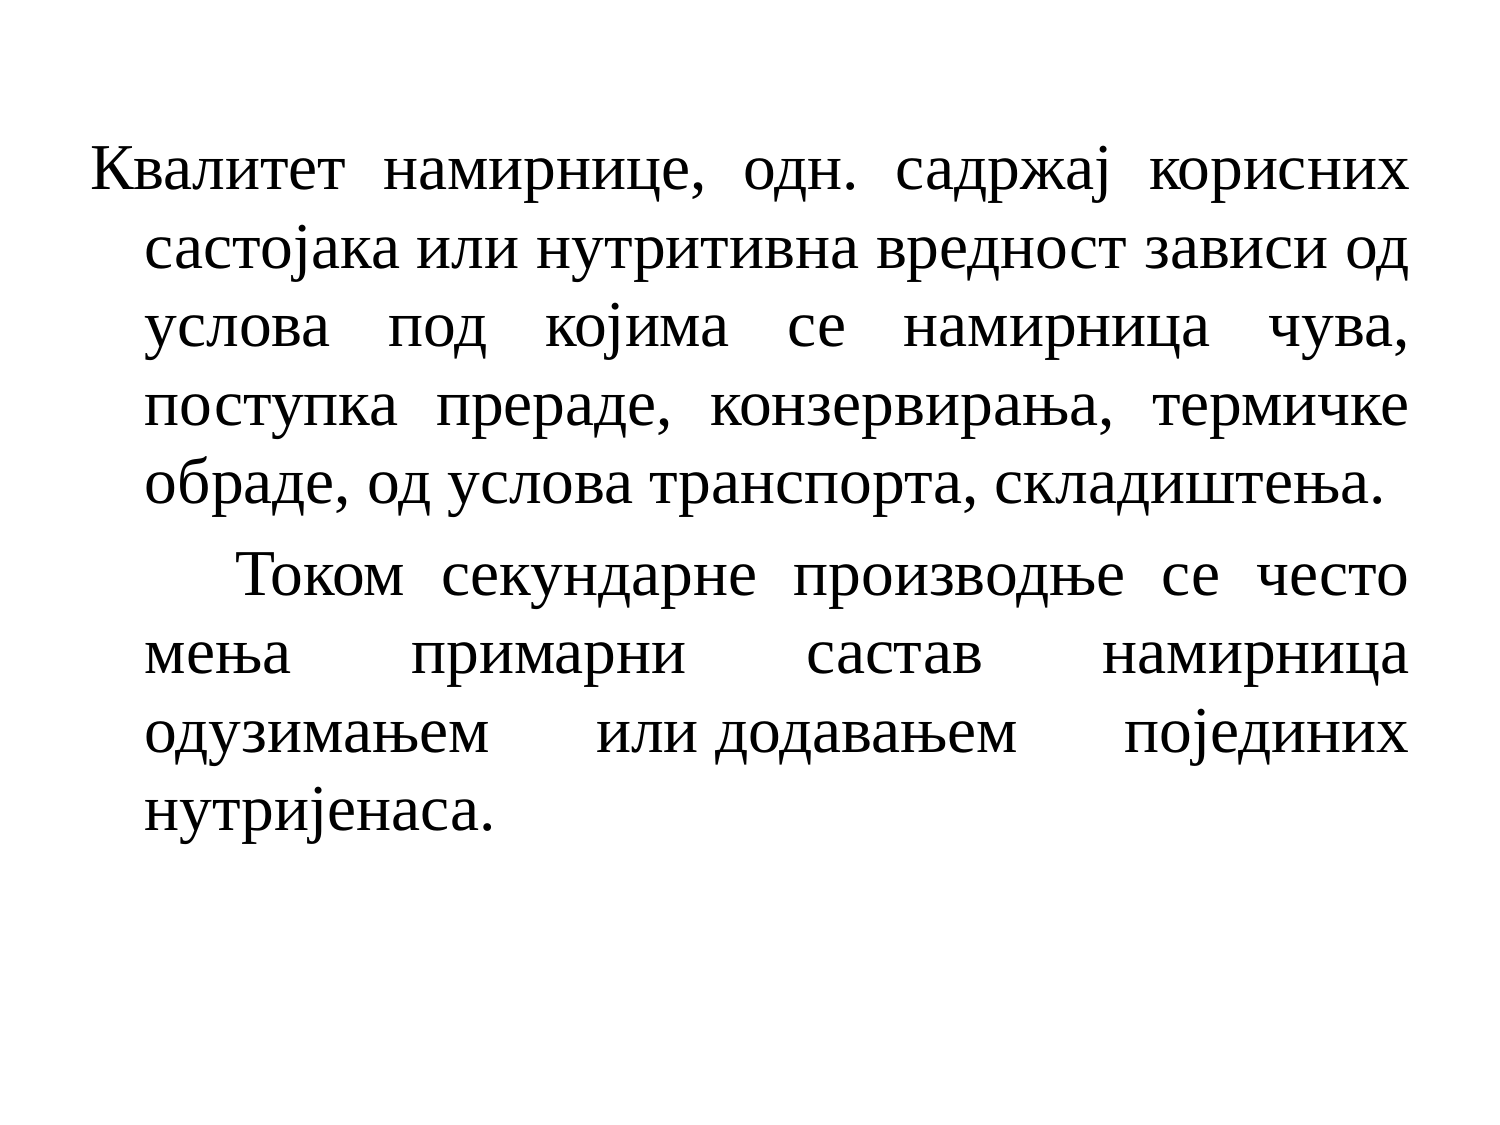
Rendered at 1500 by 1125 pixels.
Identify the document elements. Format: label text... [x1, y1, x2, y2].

list Квалитет намирнице, одн. садржај корисних састојака или нутритивна вредност зависи од услова под којима се намирница чува, поступка прераде, конзервирања, термичке обраде, од услова транспорта, складиштења. Током секундарне производње се често мења примарни састав намирница одузимањем или додавањем појединих нутријенаса. [75, 117, 1425, 1005]
